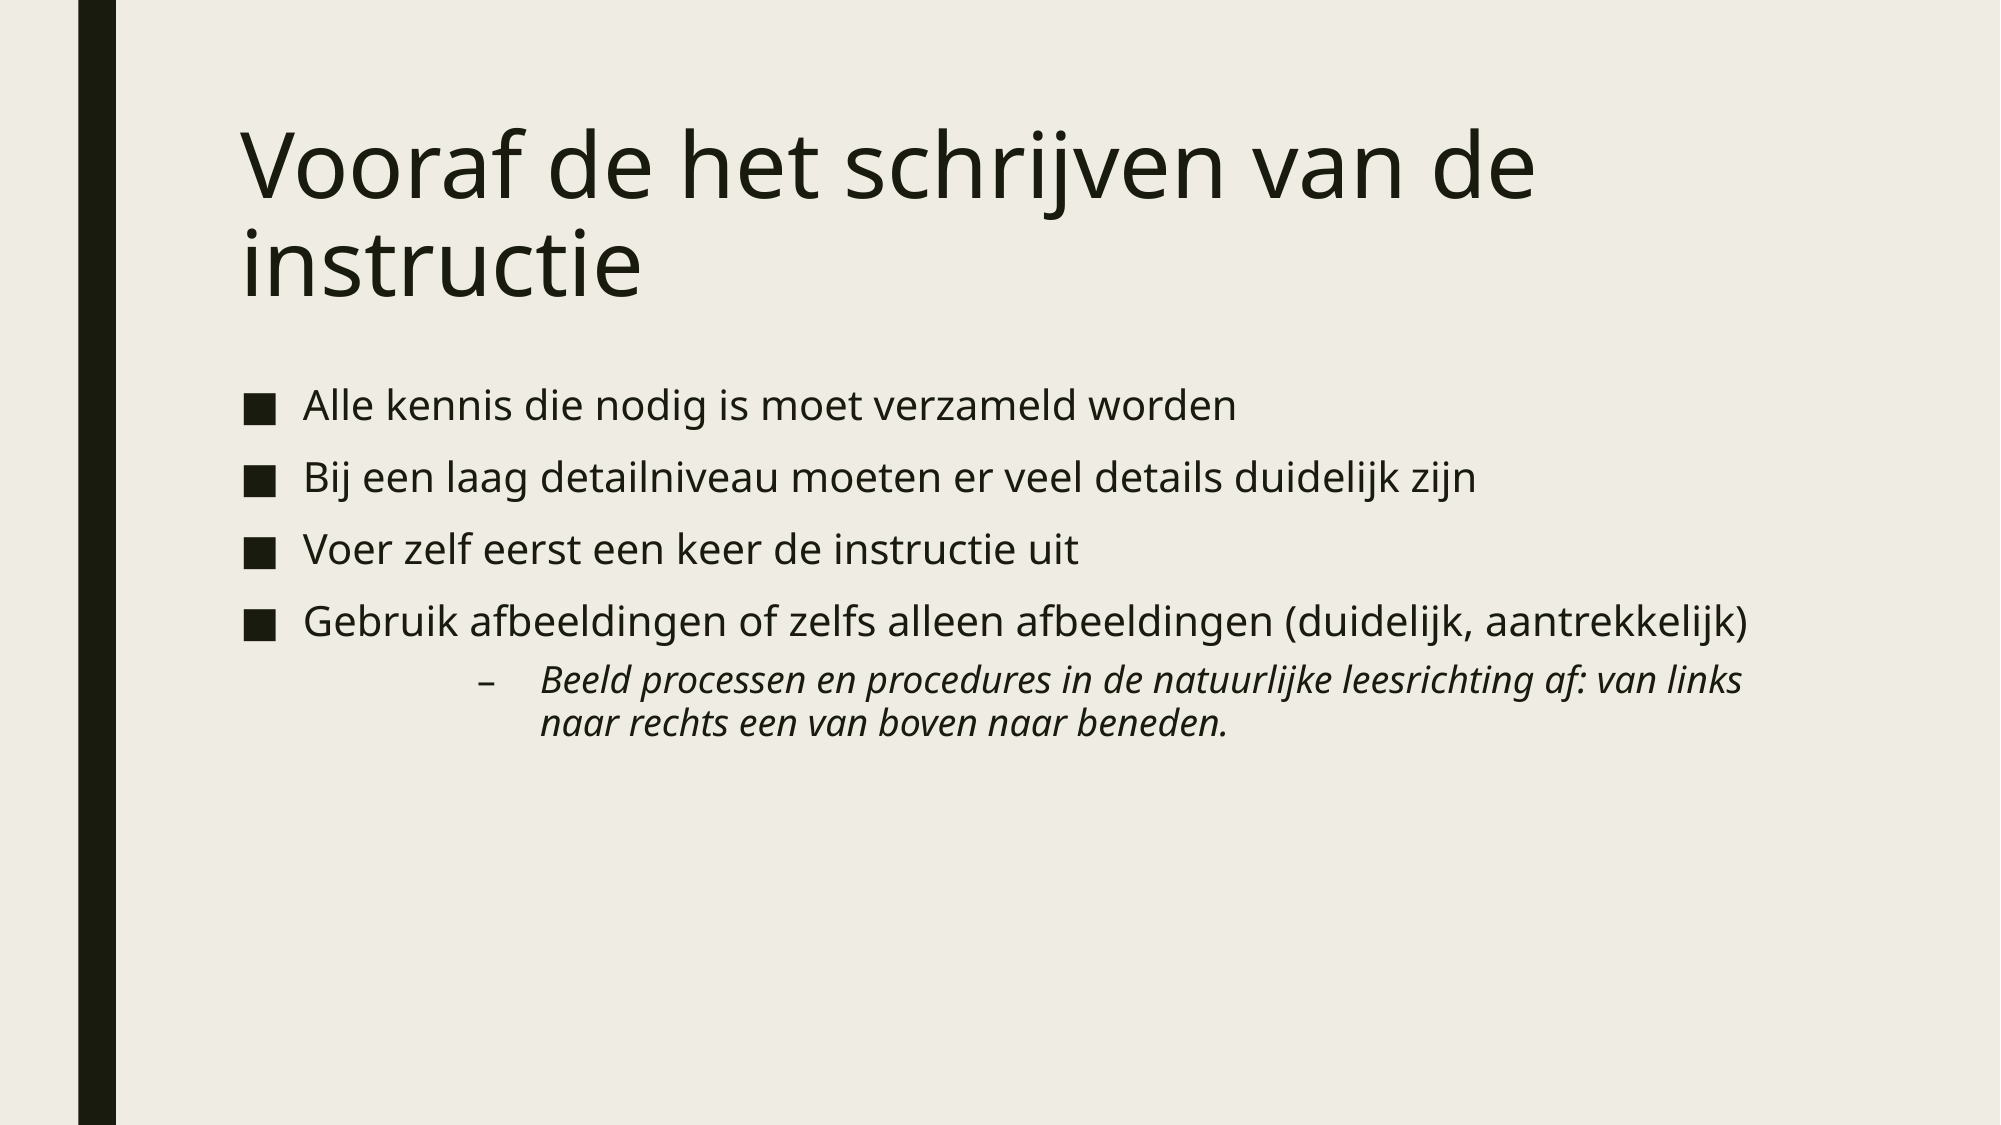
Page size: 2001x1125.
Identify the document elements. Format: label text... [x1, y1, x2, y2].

title Vooraf de het schrijven van de instructie [225, 112, 1800, 357]
list Alle kennis die nodig is moet verzameld worden Bij een laag detailniveau moeten er veel details duidelijk zijn Voer zelf eerst een keer de instructie uit Gebruik afbeeldingen of zelfs alleen afbeeldingen (duidelijk, aantrekkelijk) Beeld processen en procedures in de natuurlijke leesrichting af: van links naar rechts een van boven naar beneden. [225, 375, 1800, 963]
